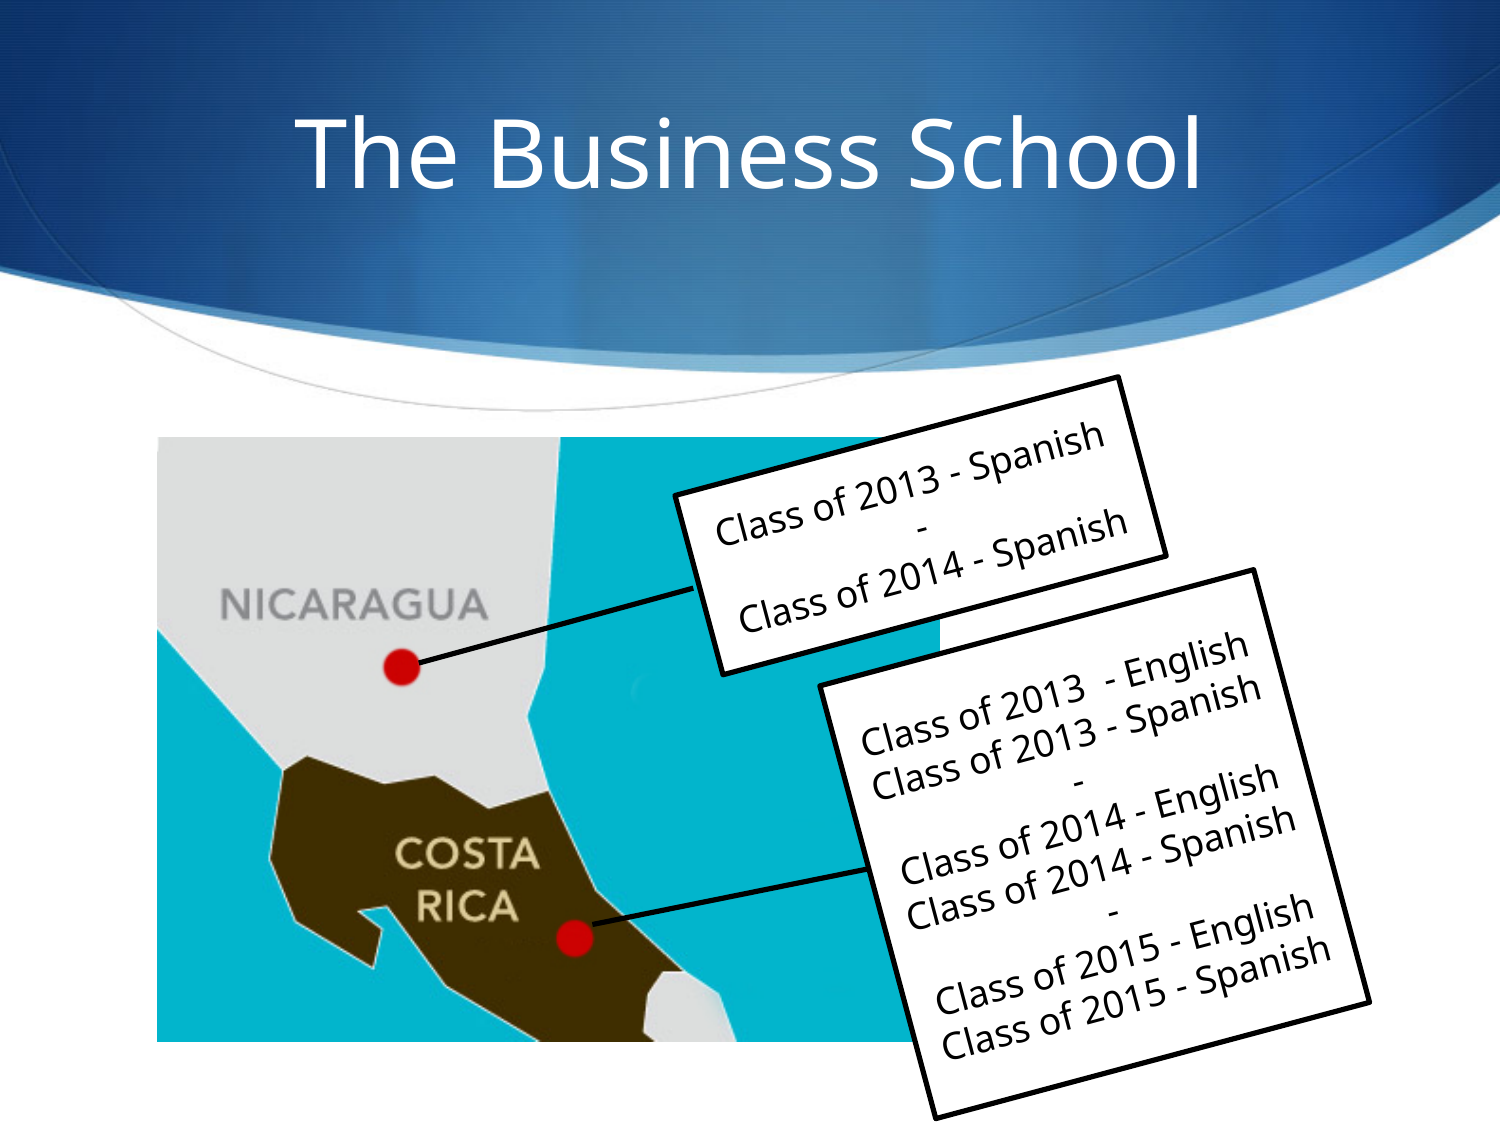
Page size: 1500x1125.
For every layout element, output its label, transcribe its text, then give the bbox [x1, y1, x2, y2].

text_box Class of 2013 - English Class of 2013 - Spanish - Class of 2014 - English Class of 2014 - Spanish - Class of 2015 - English Class of 2015 - Spanish [914, 567, 1373, 1122]
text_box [591, 868, 868, 925]
title The Business School [75, 56, 1425, 245]
picture [0, 0, 1500, 1125]
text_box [418, 587, 694, 664]
text_box Class of 2013 - Spanish - Class of 2014 - Spanish [934, 374, 1169, 619]
